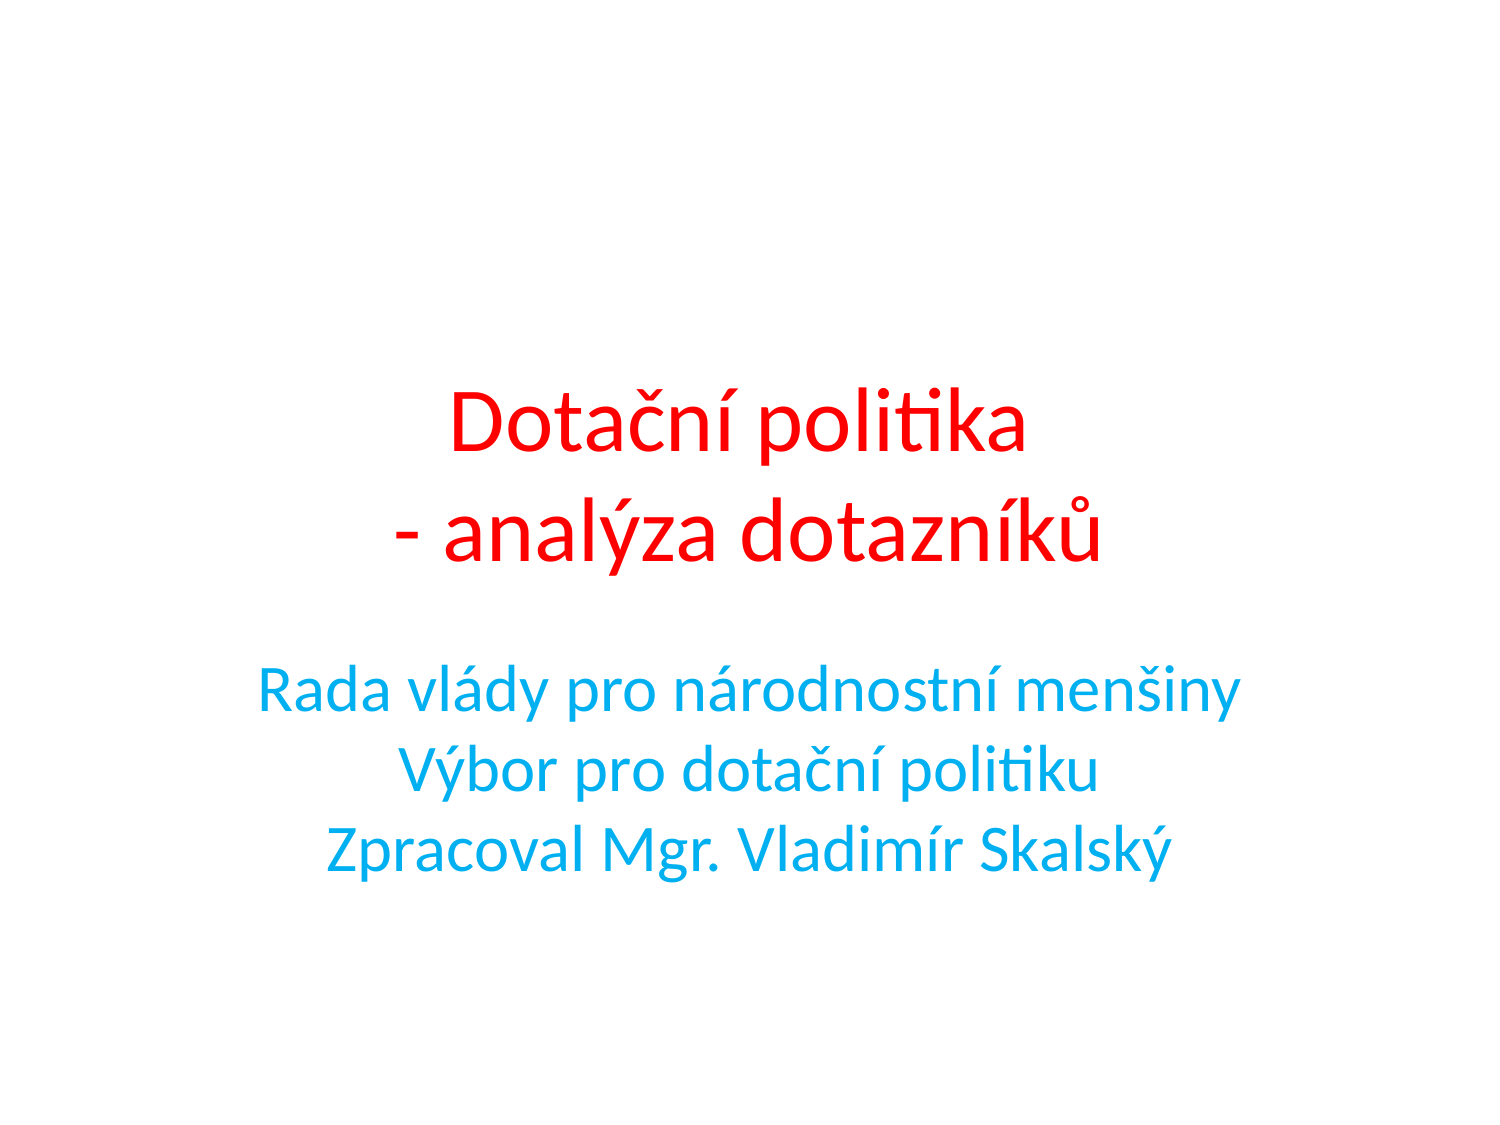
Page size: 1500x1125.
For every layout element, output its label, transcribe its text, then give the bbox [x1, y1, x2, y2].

subtitle Rada vlády pro národnostní menšiny Výbor pro dotační politiku Zpracoval Mgr. Vladimír Skalský [225, 637, 1275, 925]
title Dotační politika - analýza dotazníků [112, 349, 1388, 591]
